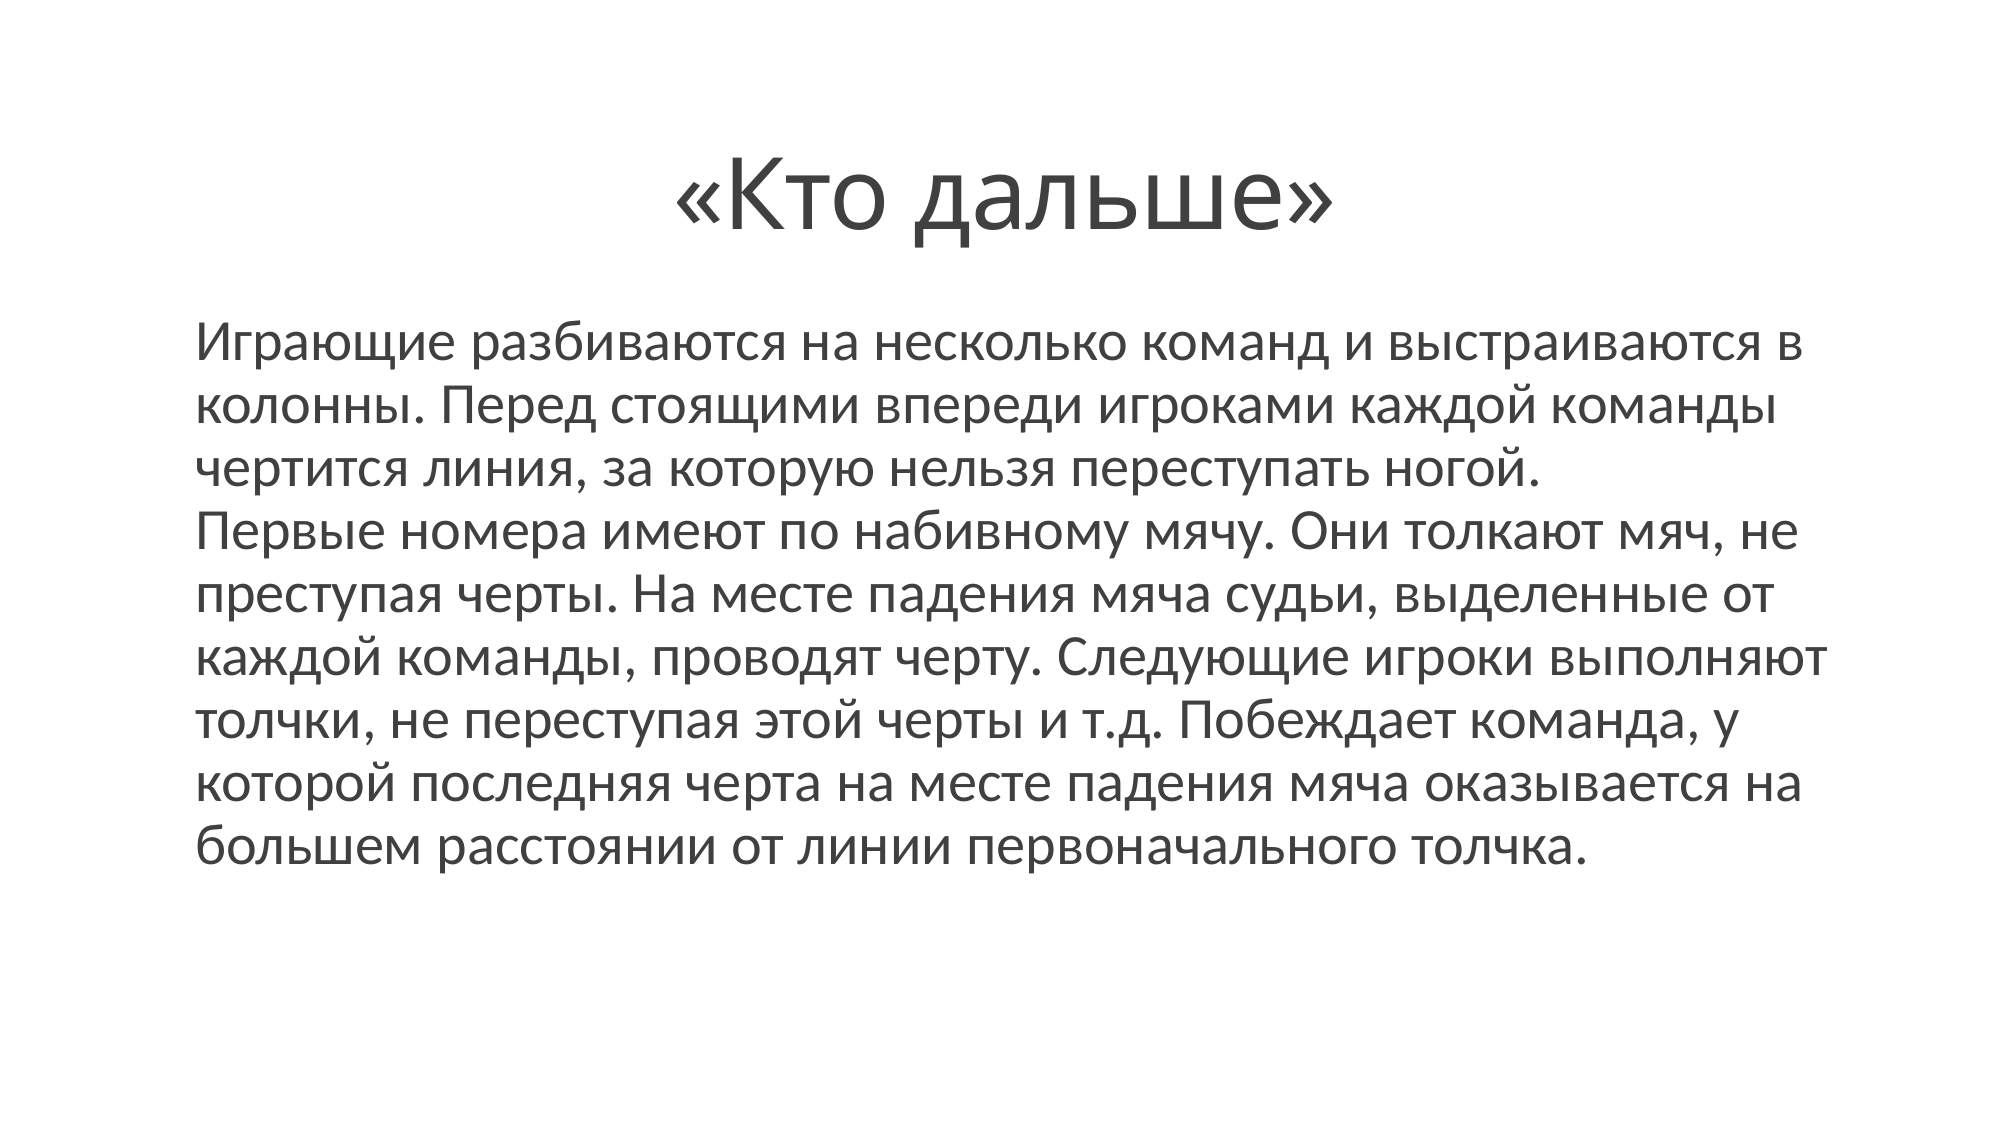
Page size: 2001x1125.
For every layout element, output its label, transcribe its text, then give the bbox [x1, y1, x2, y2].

list Играющие разбиваются на несколько команд и выстраиваются в колонны. Перед стоящими впереди игроками каждой команды чертится линия, за которую нельзя переступать ногой. Первые номера имеют по набивному мячу. Они толкают мяч, не преступая черты. На месте падения мяча судьи, выделенные от каждой команды, проводят черту. Следующие игроки выполняют толчки, не переступая этой черты и т.д. Побеждает команда, у которой последняя черта на месте падения мяча оказывается на большем расстоянии от линии первоначального толчка. [180, 302, 1830, 963]
title «Кто дальше» [180, 19, 1830, 258]
